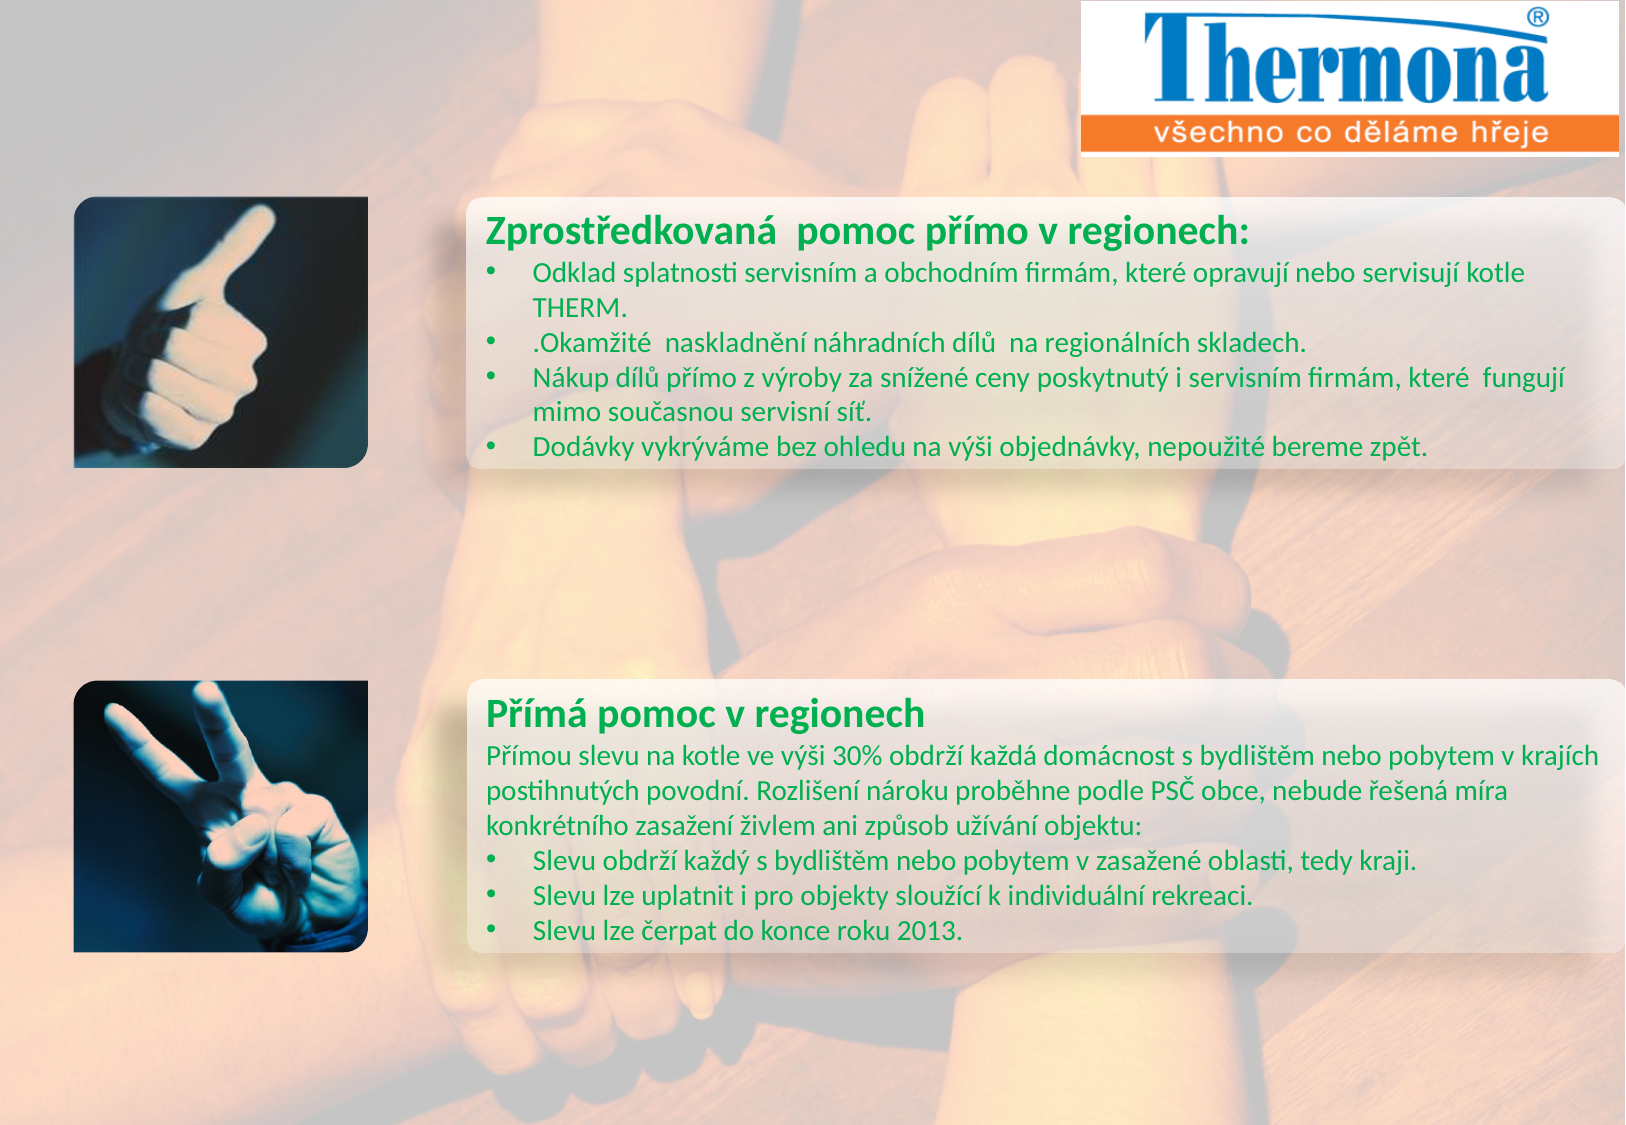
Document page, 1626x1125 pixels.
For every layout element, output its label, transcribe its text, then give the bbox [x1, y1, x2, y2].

text_box Přímá pomoc v regionech Přímou slevu na kotle ve výši 30% obdrží každá domácnost s bydlištěm nebo pobytem v krajích postihnutých povodní. Rozlišení nároku proběhne podle PSČ obce, nebude řešená míra konkrétního zasažení živlem ani způsob užívání objektu: Slevu obdrží každý s bydlištěm nebo pobytem v zasažené oblasti, tedy kraji. Slevu lze uplatnit i pro objekty sloužící k individuální rekreaci. Slevu lze čerpat do konce roku 2013. [464, 677, 1625, 955]
picture [73, 196, 369, 469]
text_box Zprostředkovaná pomoc přímo v regionech: Odklad splatnosti servisním a obchodním firmám, které opravují nebo servisují kotle THERM. .Okamžité naskladnění náhradních dílů na regionálních skladech. Nákup dílů přímo z výroby za snížené ceny poskytnutý i servisním firmám, které fungují mimo současnou servisní síť. Dodávky vykrýváme bez ohledu na výši objednávky, nepoužité bereme zpět. [464, 195, 1625, 471]
picture [73, 680, 369, 953]
picture [1080, 1, 1619, 157]
